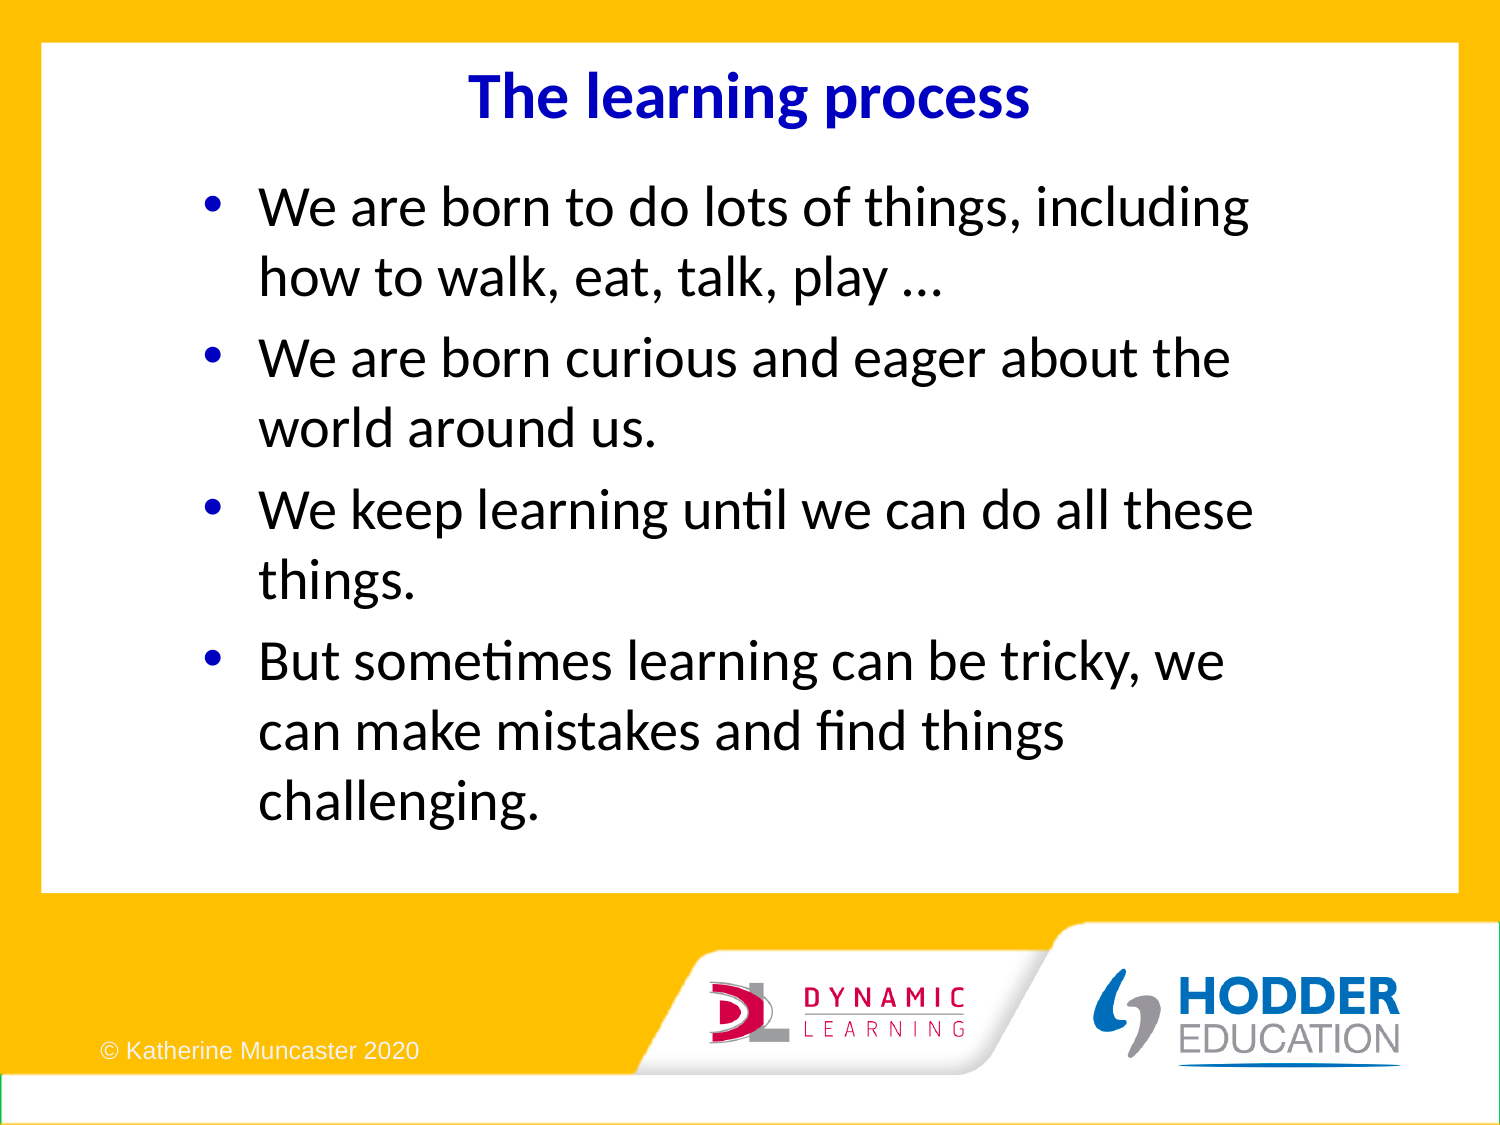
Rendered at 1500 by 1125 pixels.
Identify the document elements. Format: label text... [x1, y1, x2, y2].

picture [0, 824, 1500, 1125]
title The learning process [75, 45, 1425, 140]
list We are born to do lots of things, including how to walk, eat, talk, play … We are born curious and eager about the world around us. We keep learning until we can do all these things. But sometimes learning can be tricky, we can make mistakes and find things challenging. [187, 160, 1317, 851]
